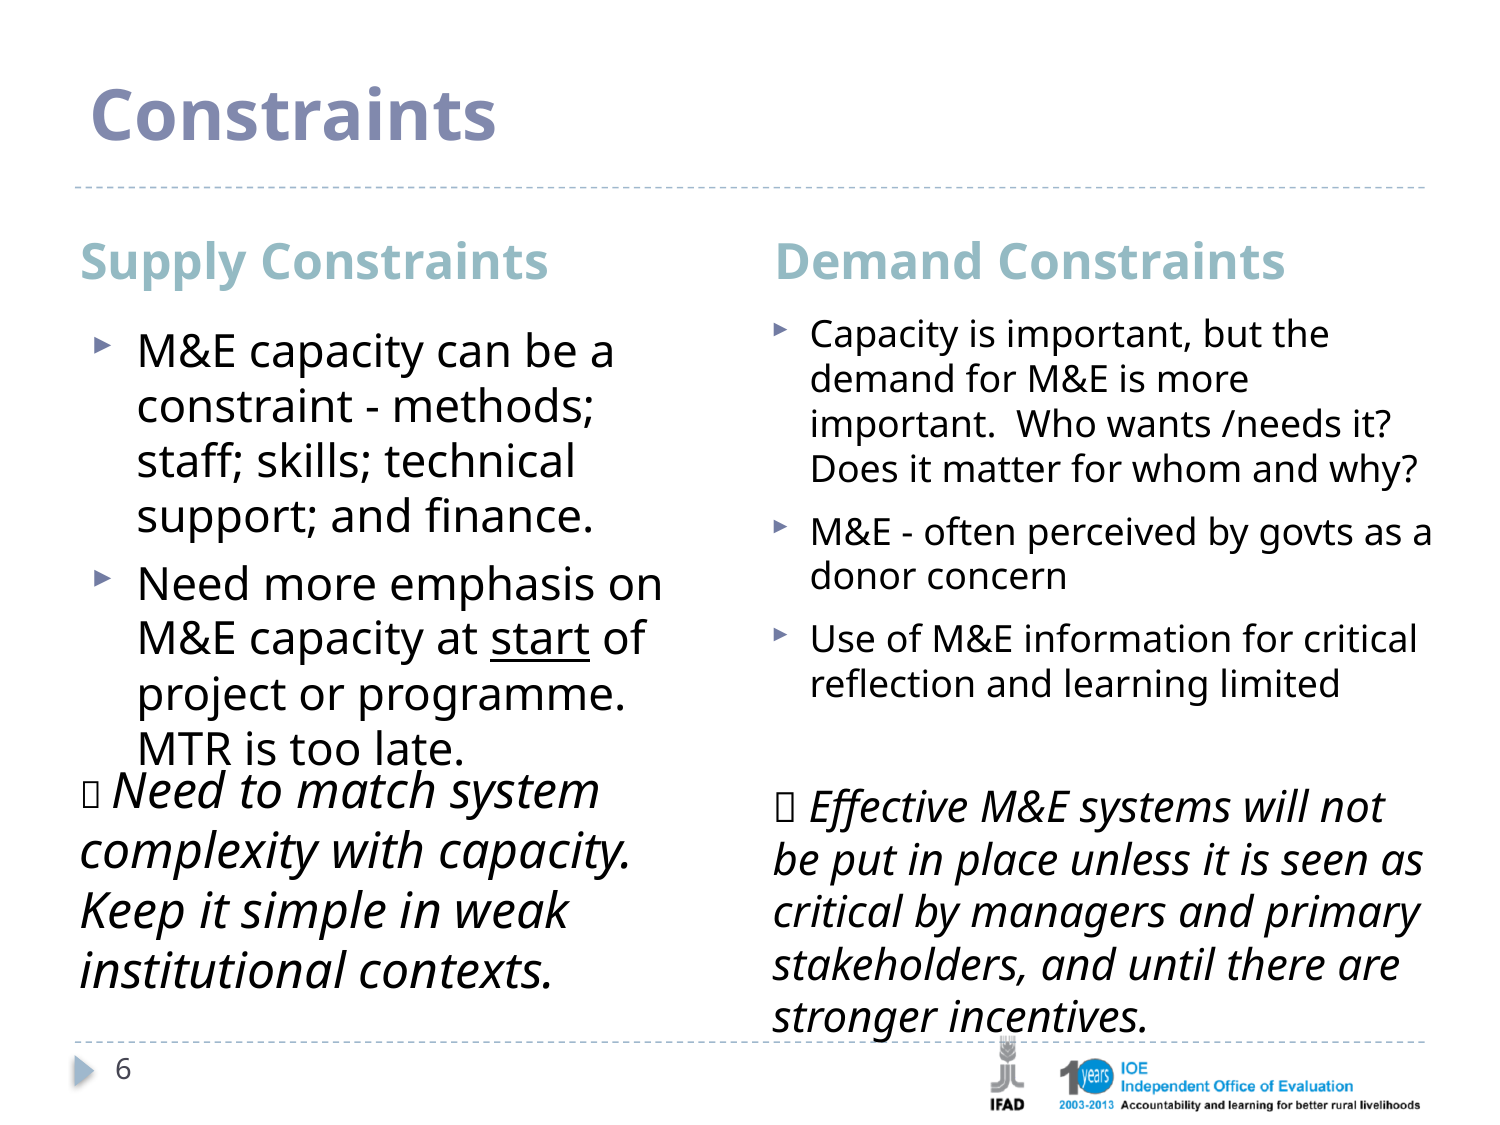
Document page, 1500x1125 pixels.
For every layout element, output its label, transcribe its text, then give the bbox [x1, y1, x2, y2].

list Capacity is important, but the demand for M&E is more important. Who wants /needs it? Does it matter for whom and why? M&E - often perceived by govts as a donor concern Use of M&E information for critical reflection and learning limited [756, 302, 1459, 776]
slide_number 6 [100, 1042, 426, 1103]
text_box  Effective M&E systems will not be put in place unless it is seen as critical by managers and primary stakeholders, and until there are stronger incentives. [758, 771, 1444, 1049]
title Constraints [75, 37, 1425, 188]
list M&E capacity can be a constraint - methods; staff; skills; technical support; and finance. Need more emphasis on M&E capacity at start of project or programme. MTR is too late. [76, 314, 727, 728]
text_box  Need to match system complexity with capacity. Keep it simple in weak institutional contexts. [64, 751, 762, 1007]
list Supply Constraints [64, 196, 728, 297]
picture [985, 1029, 1423, 1113]
list Demand Constraints [759, 184, 1423, 297]
